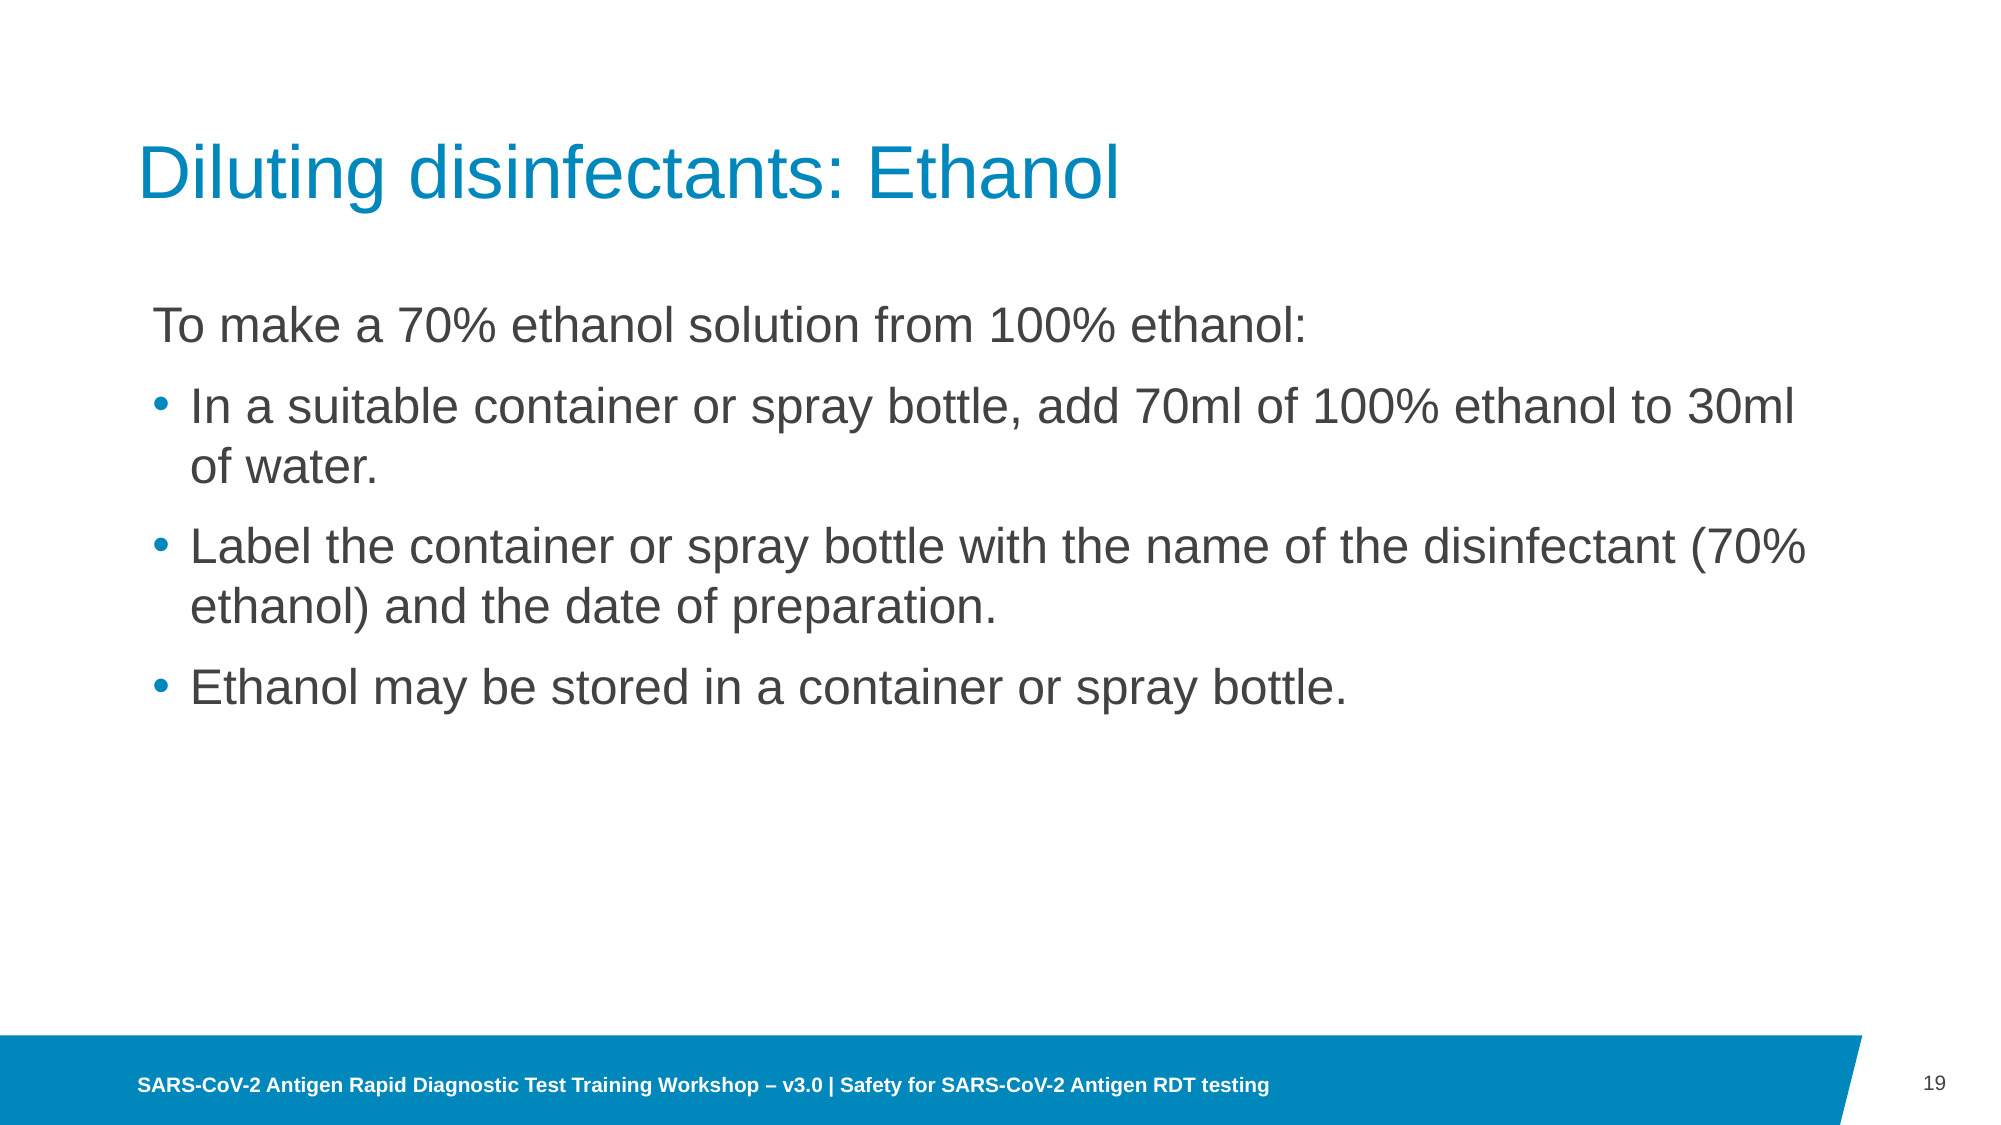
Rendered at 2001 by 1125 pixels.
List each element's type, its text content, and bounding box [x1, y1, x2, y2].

title Diluting disinfectants: Ethanol [137, 59, 1863, 215]
list To make a 70% ethanol solution from 100% ethanol: In a suitable container or spray bottle, add 70ml of 100% ethanol to 30ml of water. Label the container or spray bottle with the name of the disinfectant (70% ethanol) and the date of preparation. Ethanol may be stored in a container or spray bottle. [137, 284, 1863, 1014]
footer SARS-CoV-2 Antigen Rapid Diagnostic Test Training Workshop – v3.0 | Safety for SARS-CoV-2 Antigen RDT testing [137, 1042, 1338, 1125]
slide_number 19 [1862, 1035, 1947, 1125]
